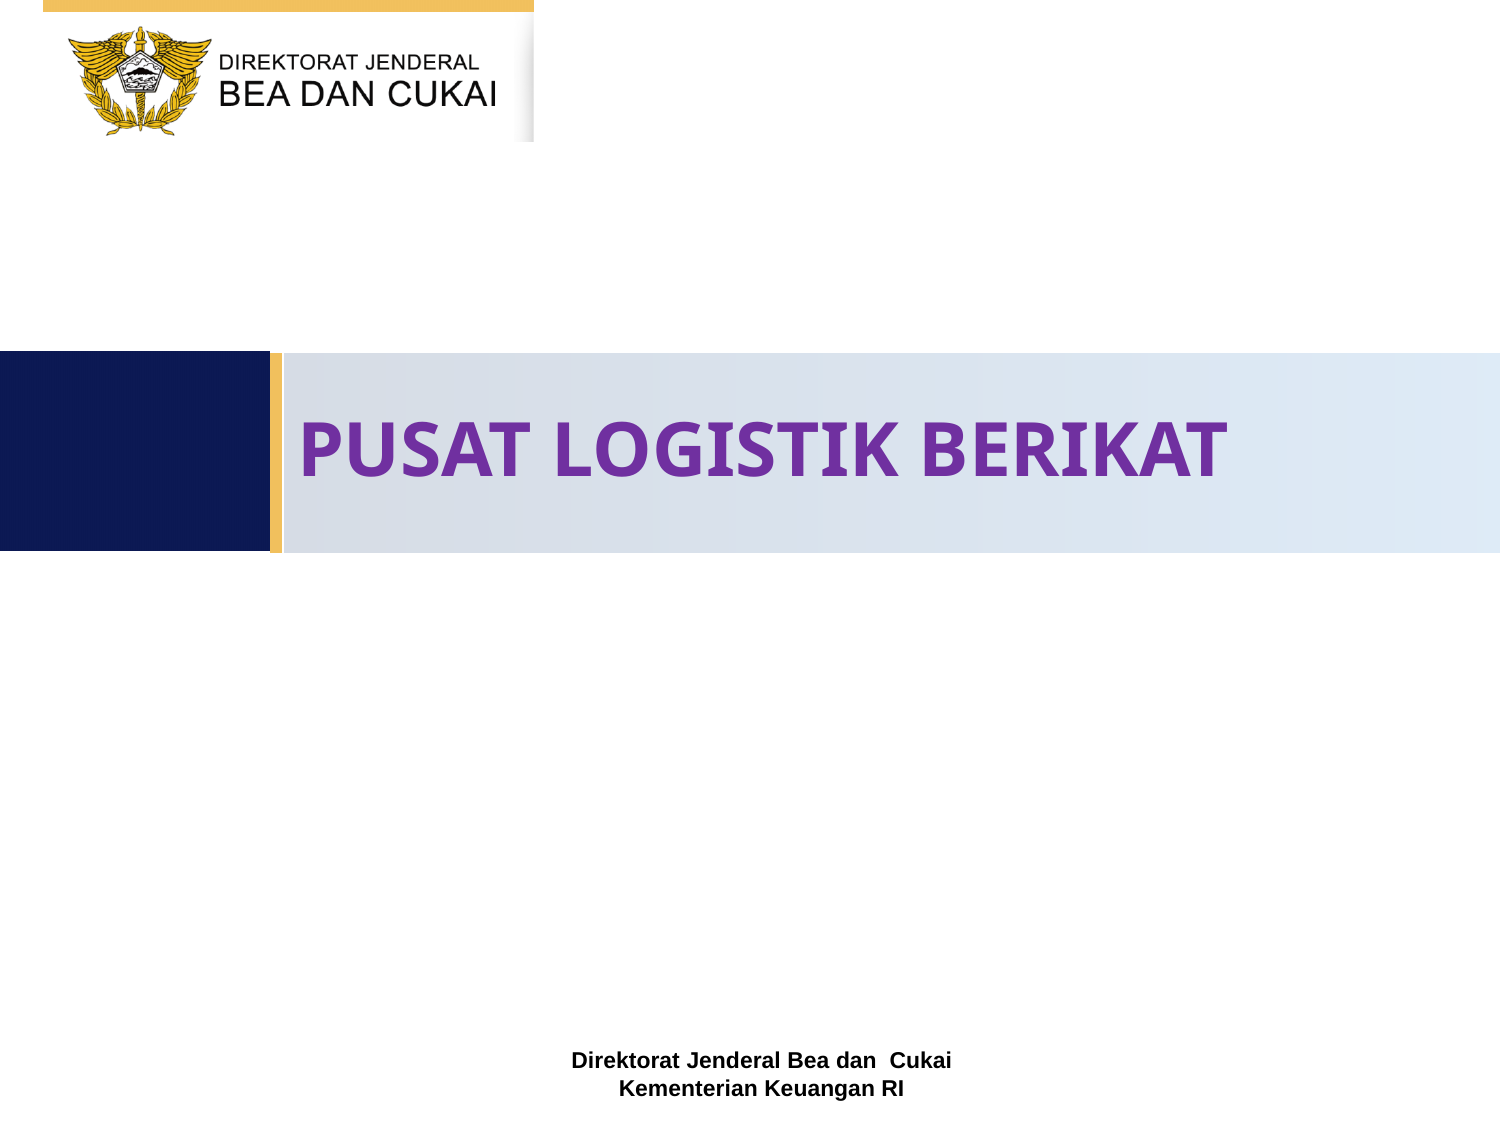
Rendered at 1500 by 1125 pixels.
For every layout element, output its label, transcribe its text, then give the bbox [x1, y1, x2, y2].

title PUSAT LOGISTIK BERIKAT [282, 353, 1480, 551]
picture [0, 351, 282, 553]
picture [43, 0, 538, 166]
